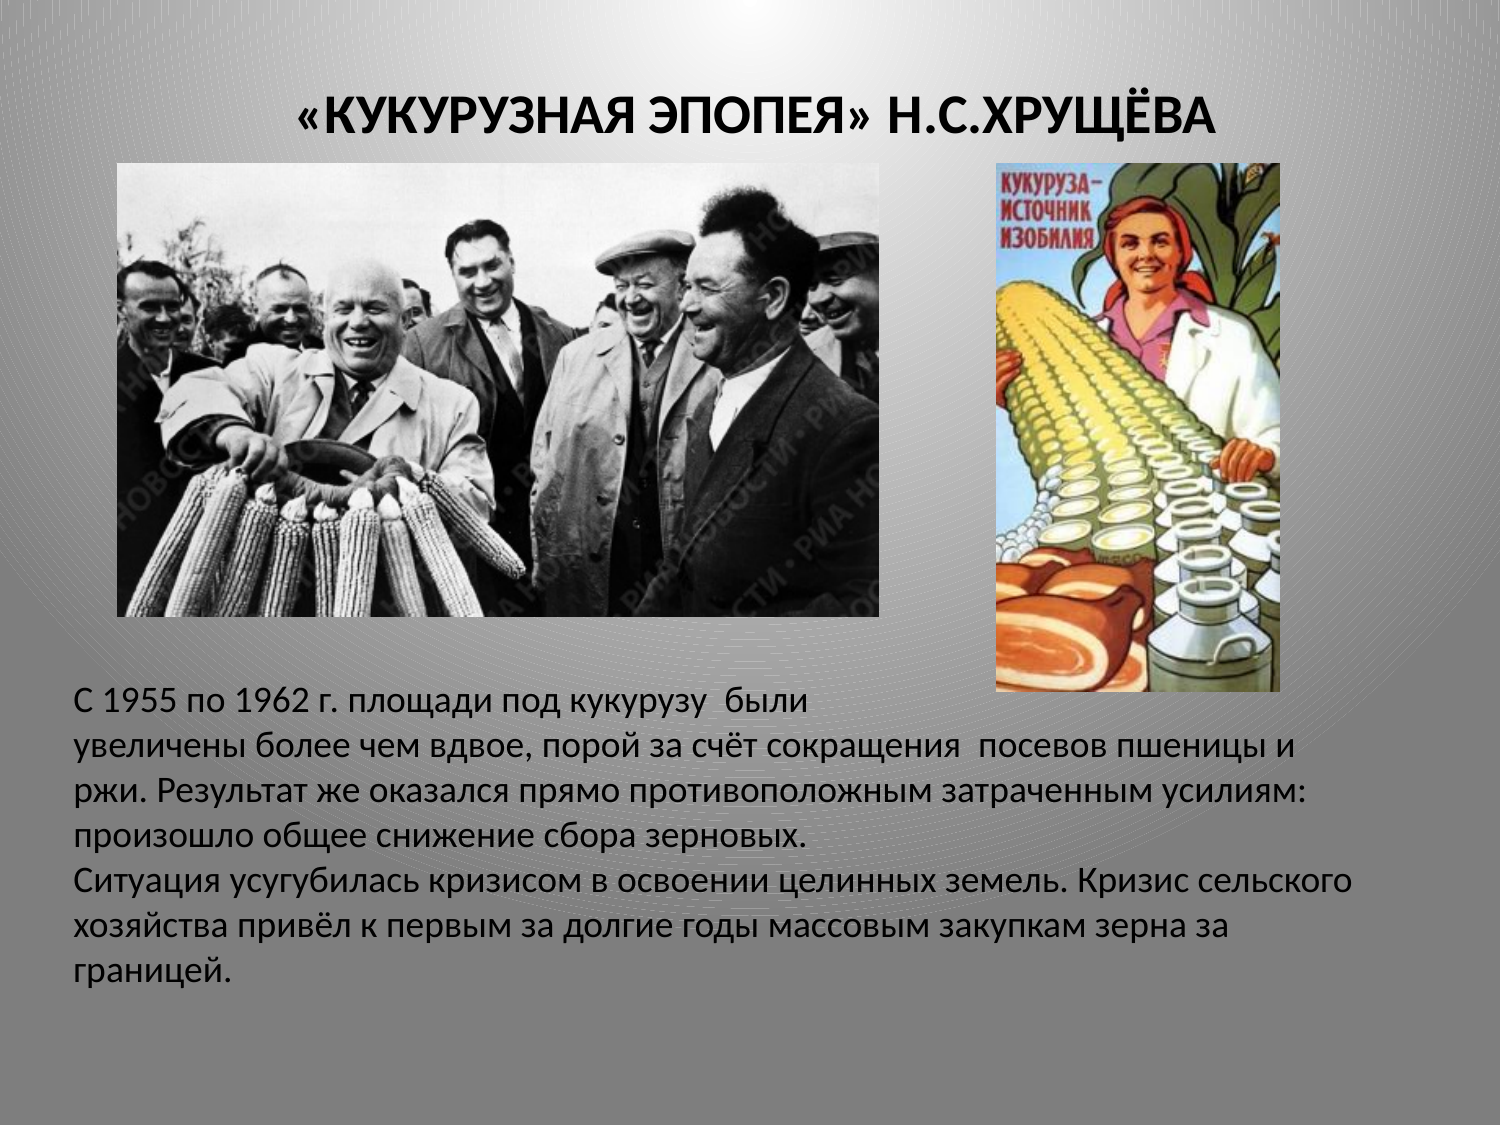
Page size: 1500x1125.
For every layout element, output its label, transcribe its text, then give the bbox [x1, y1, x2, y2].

picture [995, 163, 1280, 692]
picture [116, 163, 880, 617]
title «Кукурузная эпопея» Н.С.Хрущёва [118, 70, 1394, 153]
text_box С 1955 по 1962 г. площади под кукурузу были увеличены более чем вдвое, порой за счёт сокращения посевов пшеницы и ржи. Результат же оказался прямо противоположным затраченным усилиям: произошло общее снижение сбора зерновых. Ситуация усугубилась кризисом в освоении целинных земель. Кризис сельского хозяйства привёл к первым за долгие годы массовым закупкам зерна за границей. [58, 667, 1395, 998]
